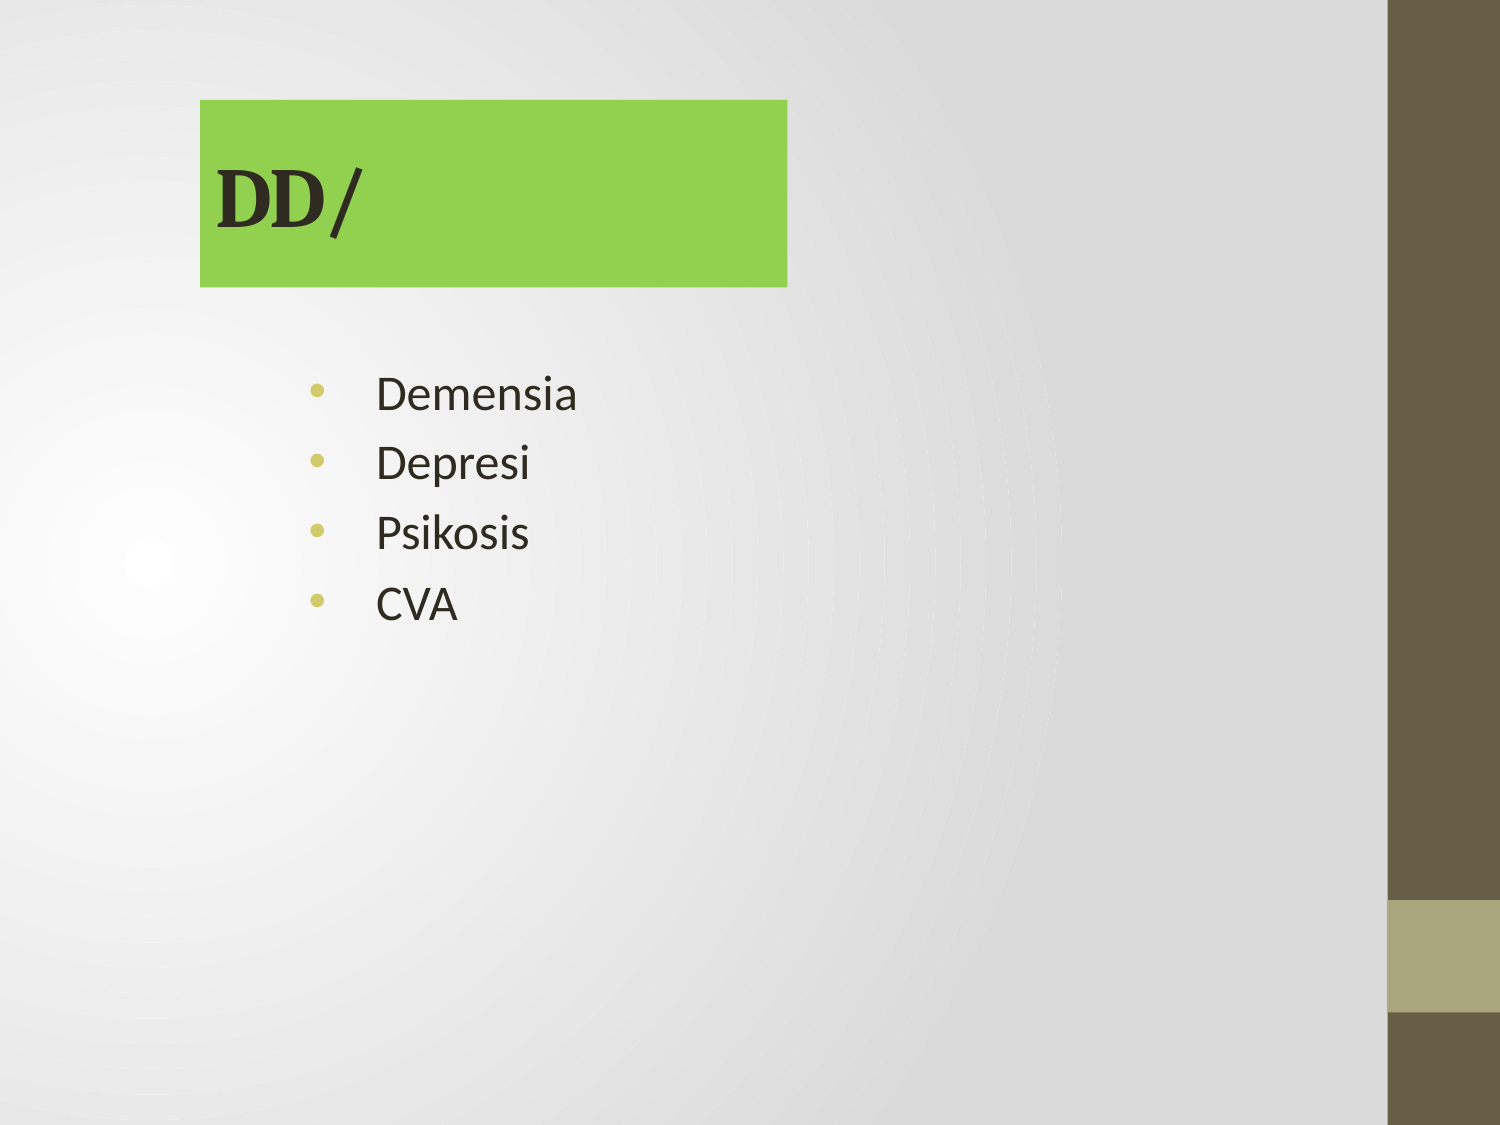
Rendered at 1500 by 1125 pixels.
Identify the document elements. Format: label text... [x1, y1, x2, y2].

list Demensia Depresi Psikosis CVA [162, 287, 1350, 1030]
title DD/ [200, 99, 788, 287]
